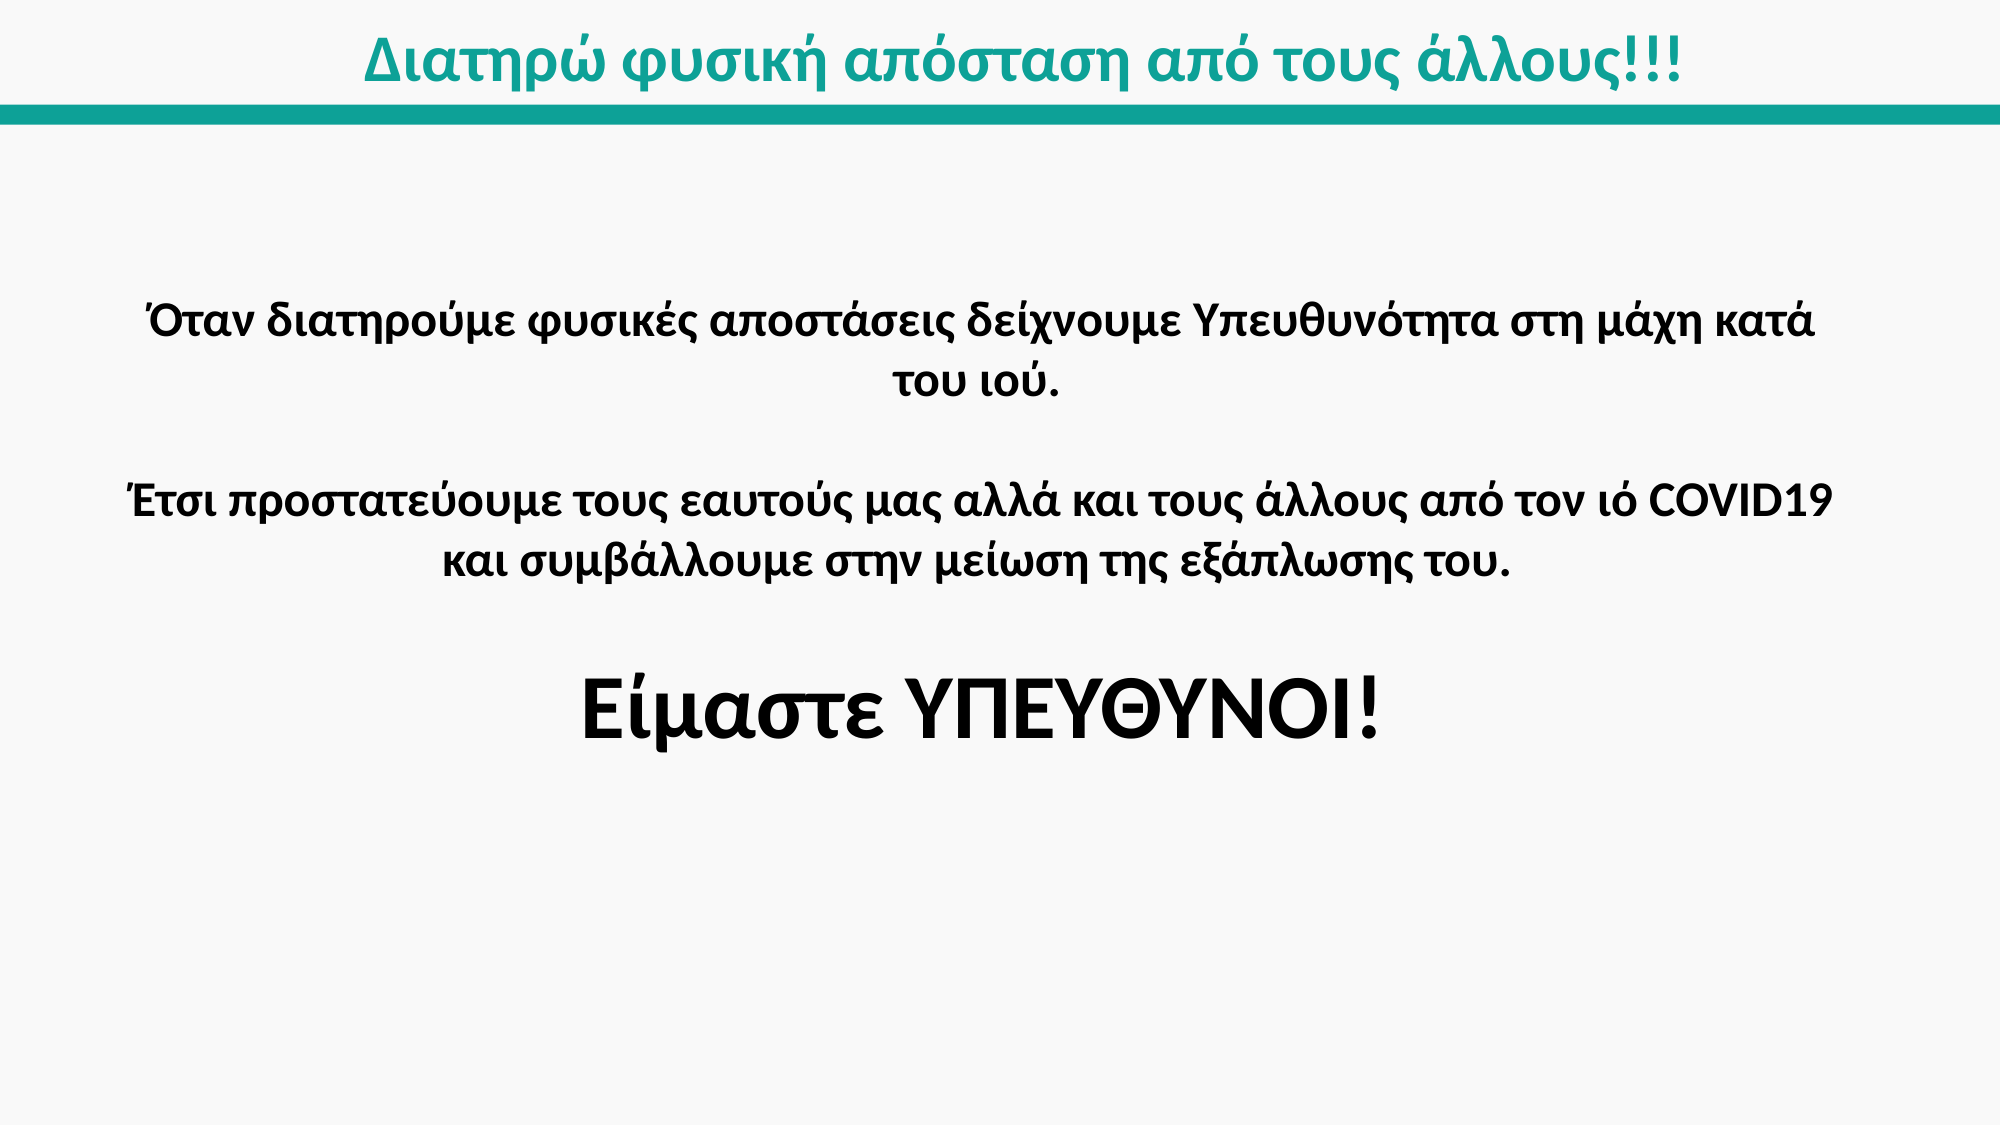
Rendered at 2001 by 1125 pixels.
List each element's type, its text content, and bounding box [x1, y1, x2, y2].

title Διατηρώ φυσική απόσταση από τους άλλους!!! [0, 0, 2000, 122]
text_box Όταν διατηρούμε φυσικές αποστάσεις δείχνουμε Υπευθυνότητα στη μάχη κατά του ιού. Έτσι προστατεύουμε τους εαυτούς μας αλλά και τους άλλους από τον ιό COVID19 και συμβάλλουμε στην μείωση της εξάπλωσης του. Είμαστε ΥΠΕΥΘΥΝΟΙ! [95, 219, 1871, 884]
